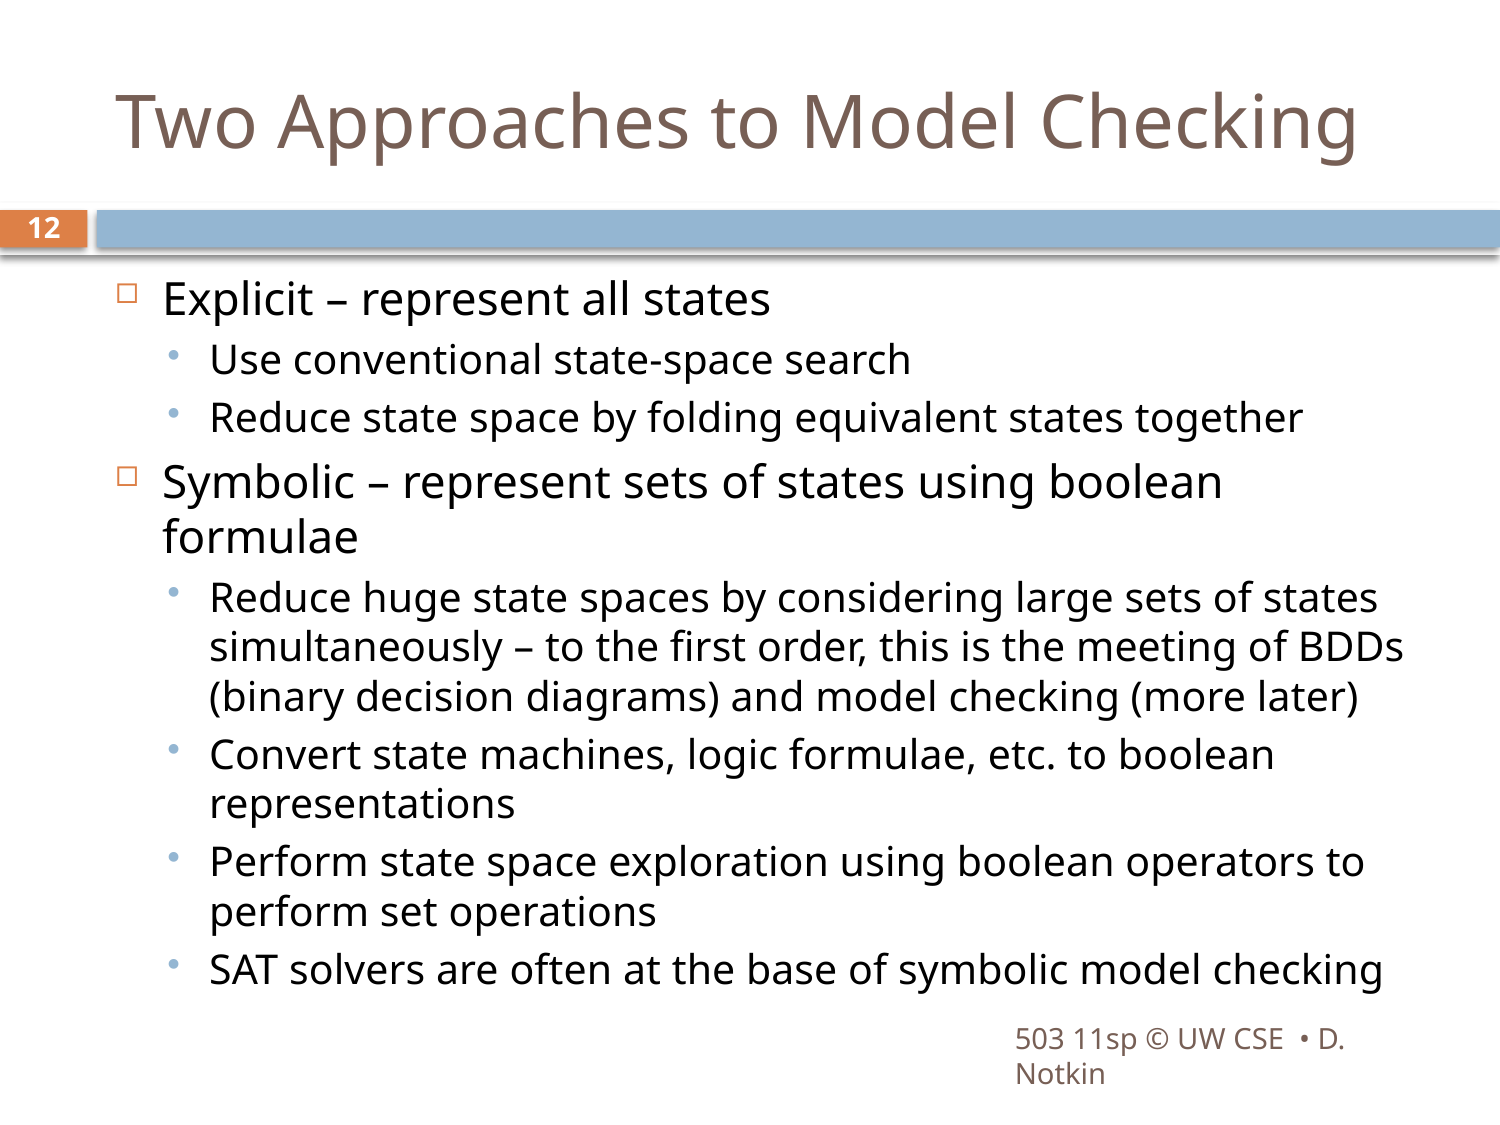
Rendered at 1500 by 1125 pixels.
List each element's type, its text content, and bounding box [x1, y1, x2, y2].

slide_number 12 [0, 208, 88, 249]
list Explicit – represent all states Use conventional state-space search Reduce state space by folding equivalent states together Symbolic – represent sets of states using boolean formulae Reduce huge state spaces by considering large sets of states simultaneously – to the first order, this is the meeting of BDDs (binary decision diagrams) and model checking (more later) Convert state machines, logic formulae, etc. to boolean representations Perform state space exploration using boolean operators to perform set operations SAT solvers are often at the base of symbolic model checking [100, 262, 1438, 1005]
slide_number 503 11sp © UW CSE • D. Notkin [999, 1025, 1438, 1085]
title Two Approaches to Model Checking [100, 37, 1438, 200]
